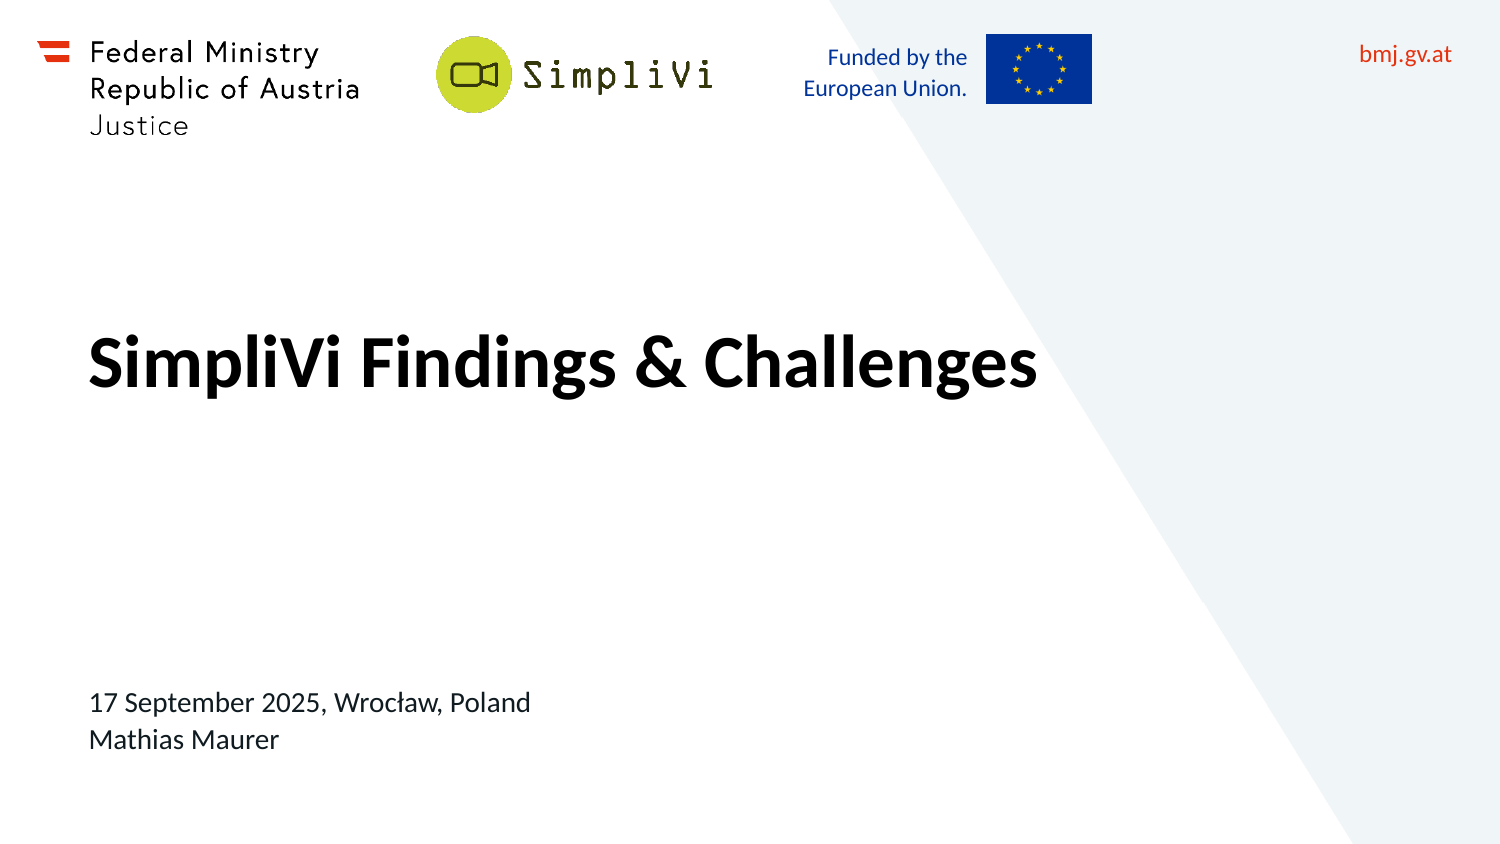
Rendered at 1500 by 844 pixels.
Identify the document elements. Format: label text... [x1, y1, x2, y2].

list 17 September 2025, Wrocław, Poland Mathias Maurer [88, 687, 1414, 756]
title SimpliVi Findings & Challenges [88, 174, 1398, 403]
picture [0, 0, 1500, 844]
